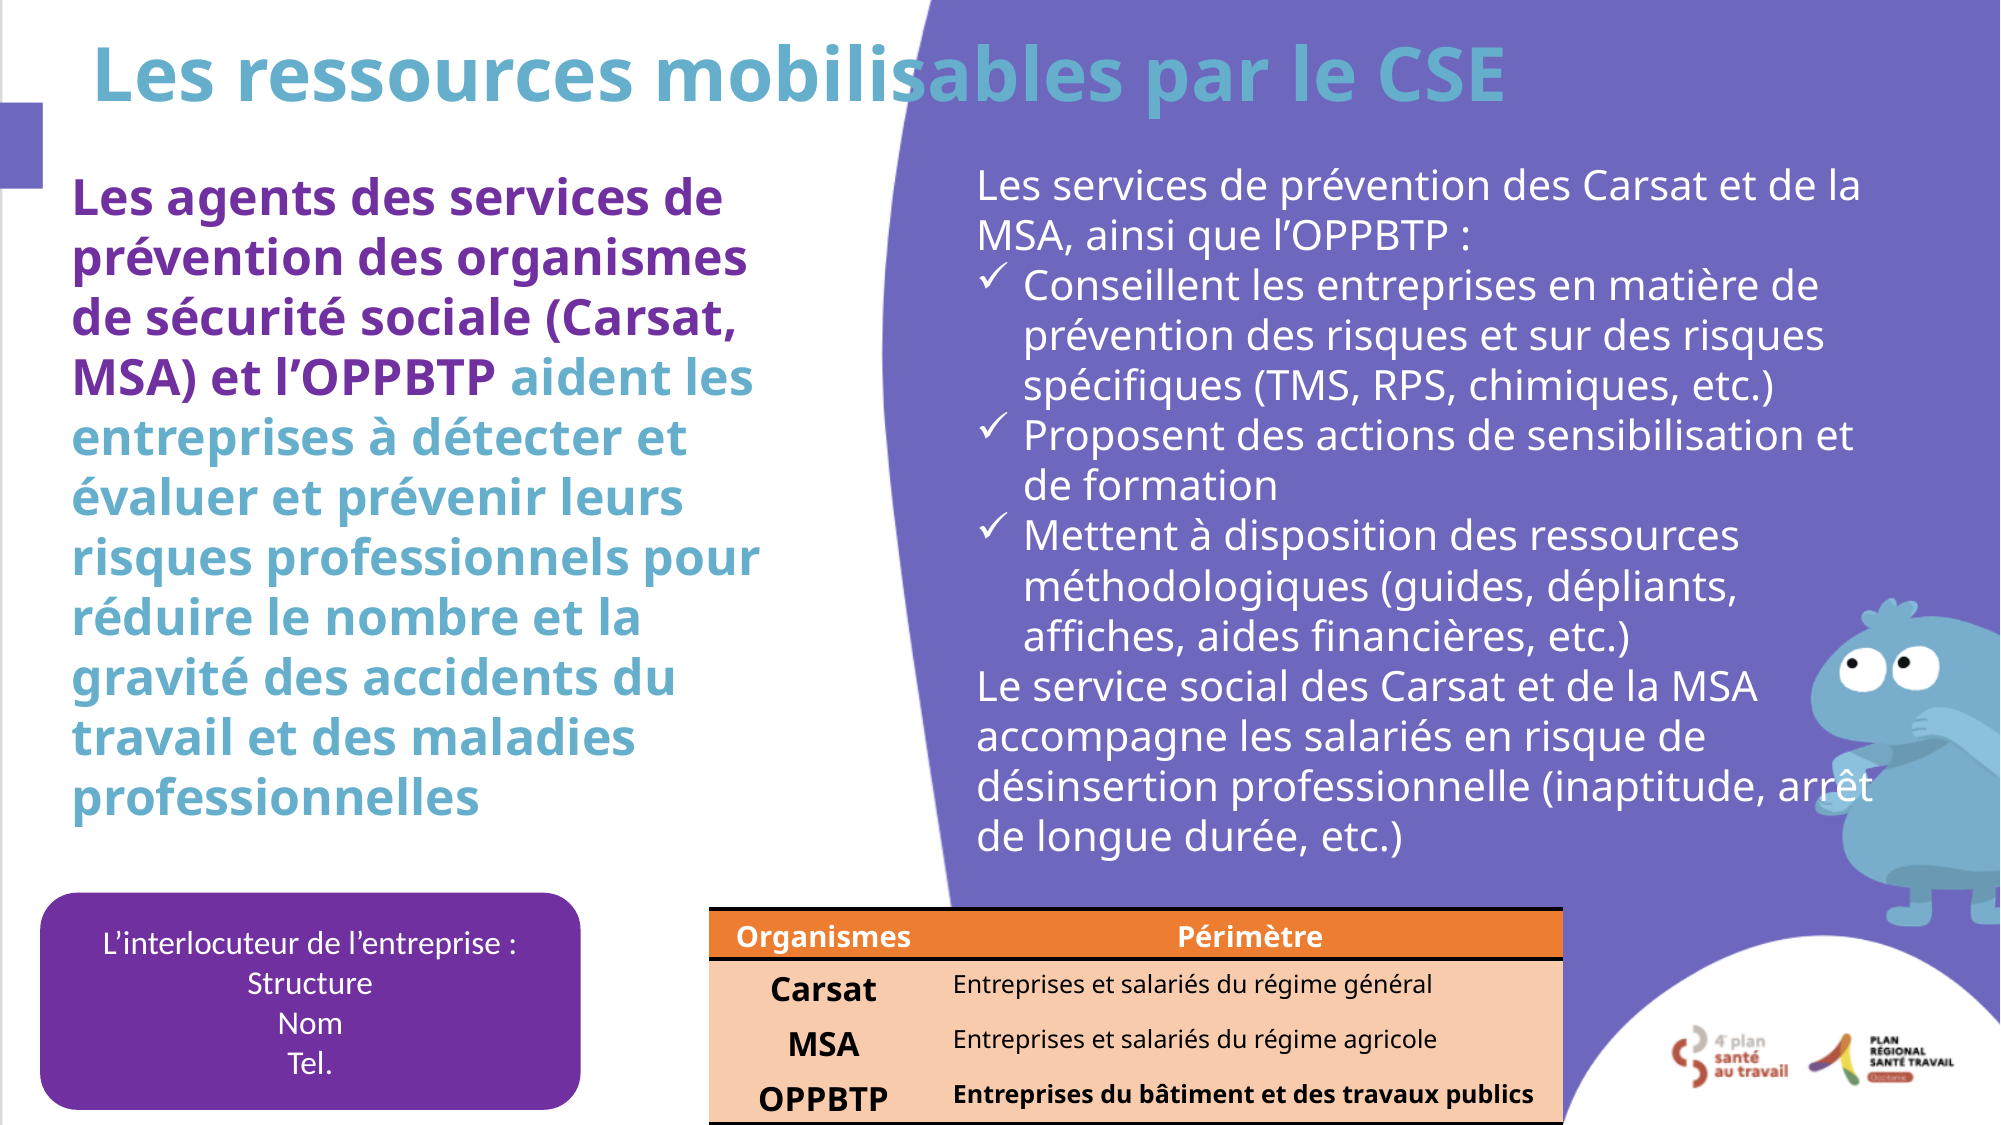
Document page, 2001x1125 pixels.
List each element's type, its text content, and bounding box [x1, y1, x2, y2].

table_header Organismes [709, 911, 938, 957]
table_cell Entreprises et salariés du régime général [938, 961, 1563, 1014]
text_box Les agents des services de prévention des organismes de sécurité sociale (Carsat, MSA) et l’OPPBTP aident les entreprises à détecter et évaluer et prévenir leurs risques professionnels pour réduire le nombre et la gravité des accidents du travail et des maladies professionnelles [56, 150, 799, 615]
table_header Périmètre [938, 911, 1563, 957]
table_cell Carsat [709, 961, 938, 1014]
text_box Les services de prévention des Carsat et de la MSA, ainsi que l’OPPBTP : Conseillent les entreprises en matière de prévention des risques et sur des risques spécifiques (TMS, RPS, chimiques, etc.) Proposent des actions de sensibilisation et de formation Mettent à disposition des ressources méthodologiques (guides, dépliants, affiches, aides financières, etc.) Le service social des Carsat et de la MSA accompagne les salariés en risque de désinsertion professionnelle (inaptitude, arrêt de longue durée, etc.) [961, 144, 1889, 875]
table_cell Entreprises du bâtiment et des travaux publics [938, 1069, 1563, 1122]
text_box Les ressources mobilisables par le CSE [76, 11, 1544, 117]
table_cell MSA [709, 1014, 938, 1069]
text_box L’interlocuteur de l’entreprise : Structure Nom Tel. [40, 892, 581, 1110]
table_cell OPPBTP [709, 1069, 938, 1122]
picture [0, 0, 2001, 1125]
table_cell Entreprises et salariés du régime agricole [938, 1014, 1563, 1069]
